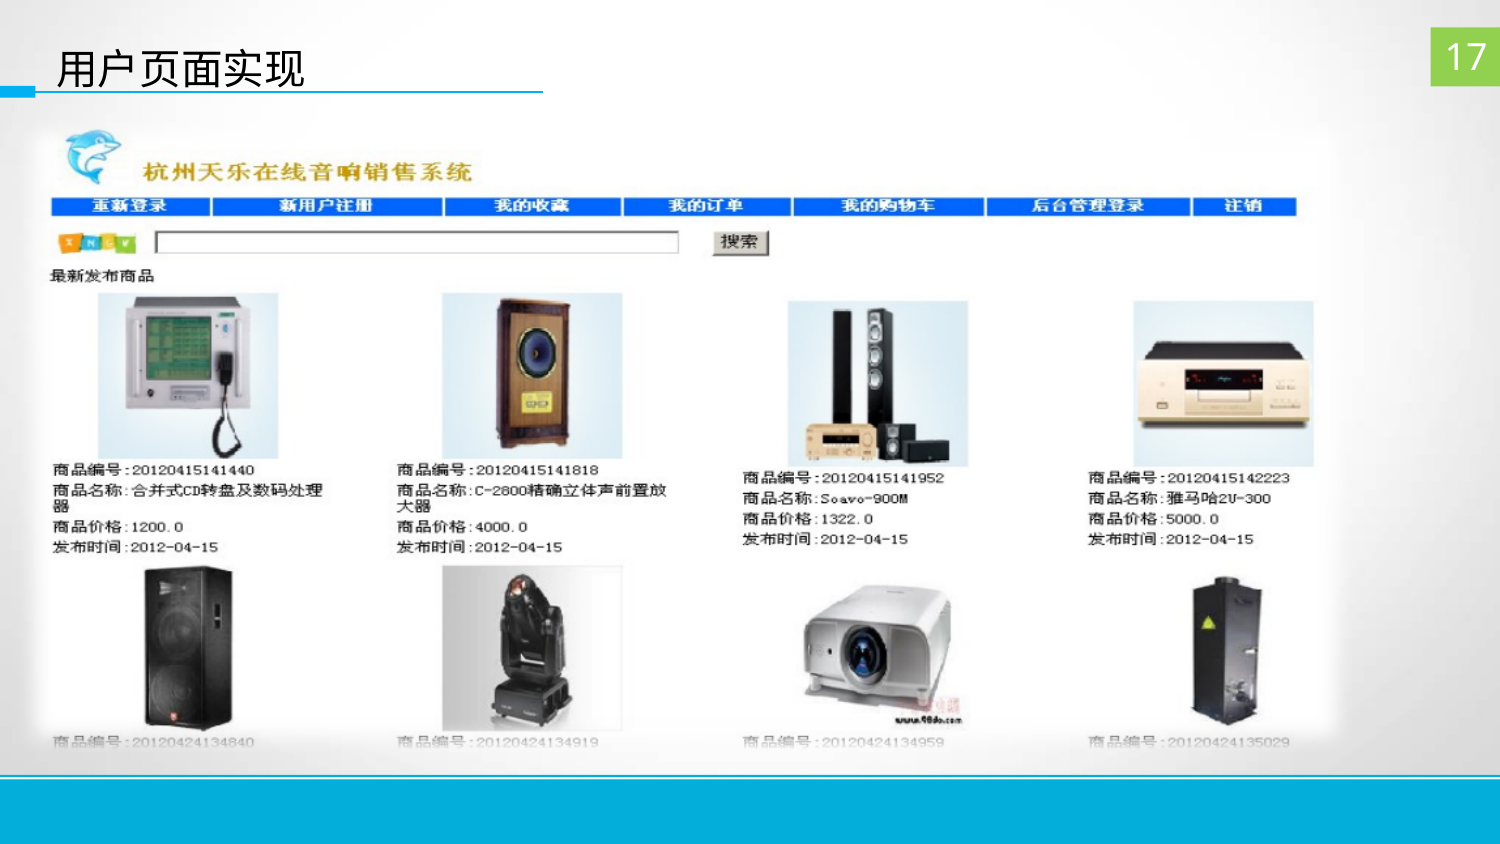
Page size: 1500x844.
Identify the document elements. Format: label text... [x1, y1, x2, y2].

text_box [0, 85, 36, 98]
picture [0, 0, 1500, 774]
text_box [1426, 25, 1500, 87]
text_box 用户页面实现 [41, 32, 644, 101]
